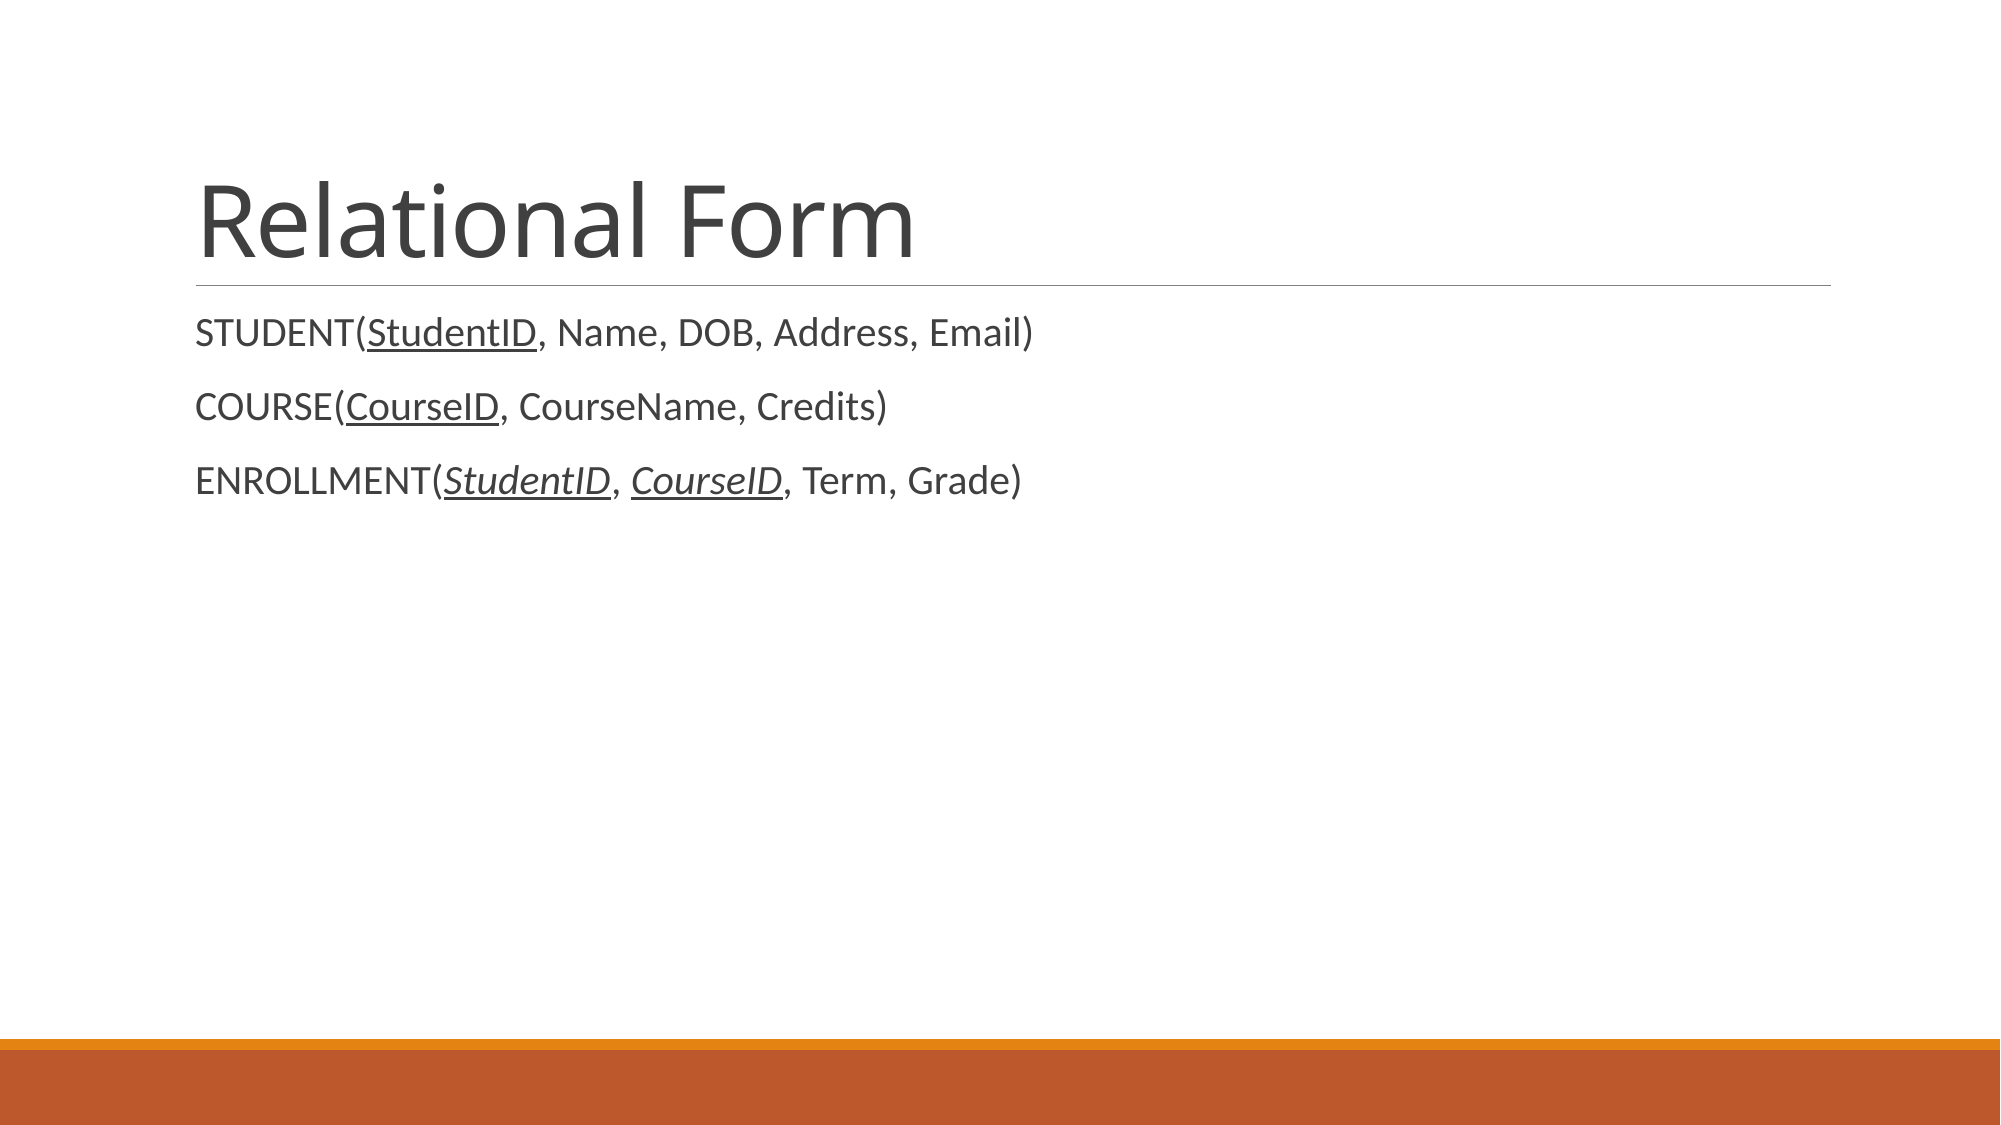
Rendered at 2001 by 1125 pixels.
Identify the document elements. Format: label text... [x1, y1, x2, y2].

title Relational Form [180, 47, 1830, 285]
list STUDENT(StudentID, Name, DOB, Address, Email) COURSE(CourseID, CourseName, Credits) ENROLLMENT(StudentID, CourseID, Term, Grade) [180, 302, 1830, 963]
